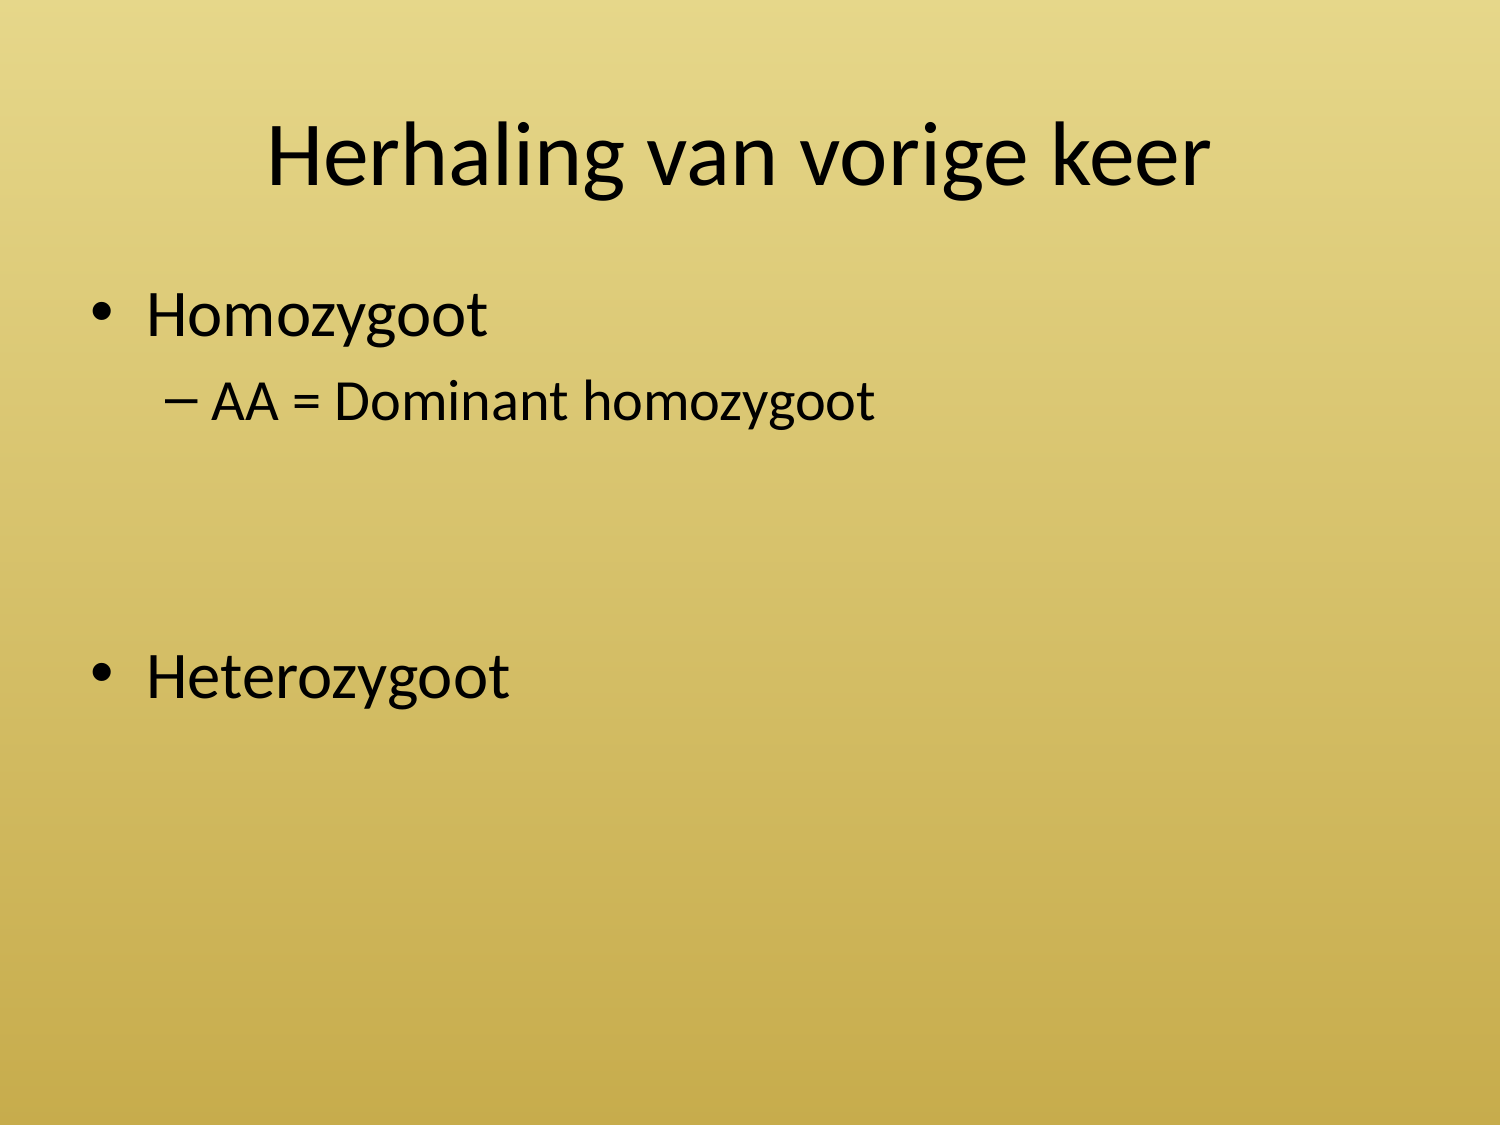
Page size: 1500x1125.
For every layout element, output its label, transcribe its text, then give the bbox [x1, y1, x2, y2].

list Homozygoot AA = Dominant homozygoot Heterozygoot [75, 262, 1425, 1005]
title Herhaling van vorige keer [64, 54, 1415, 243]
